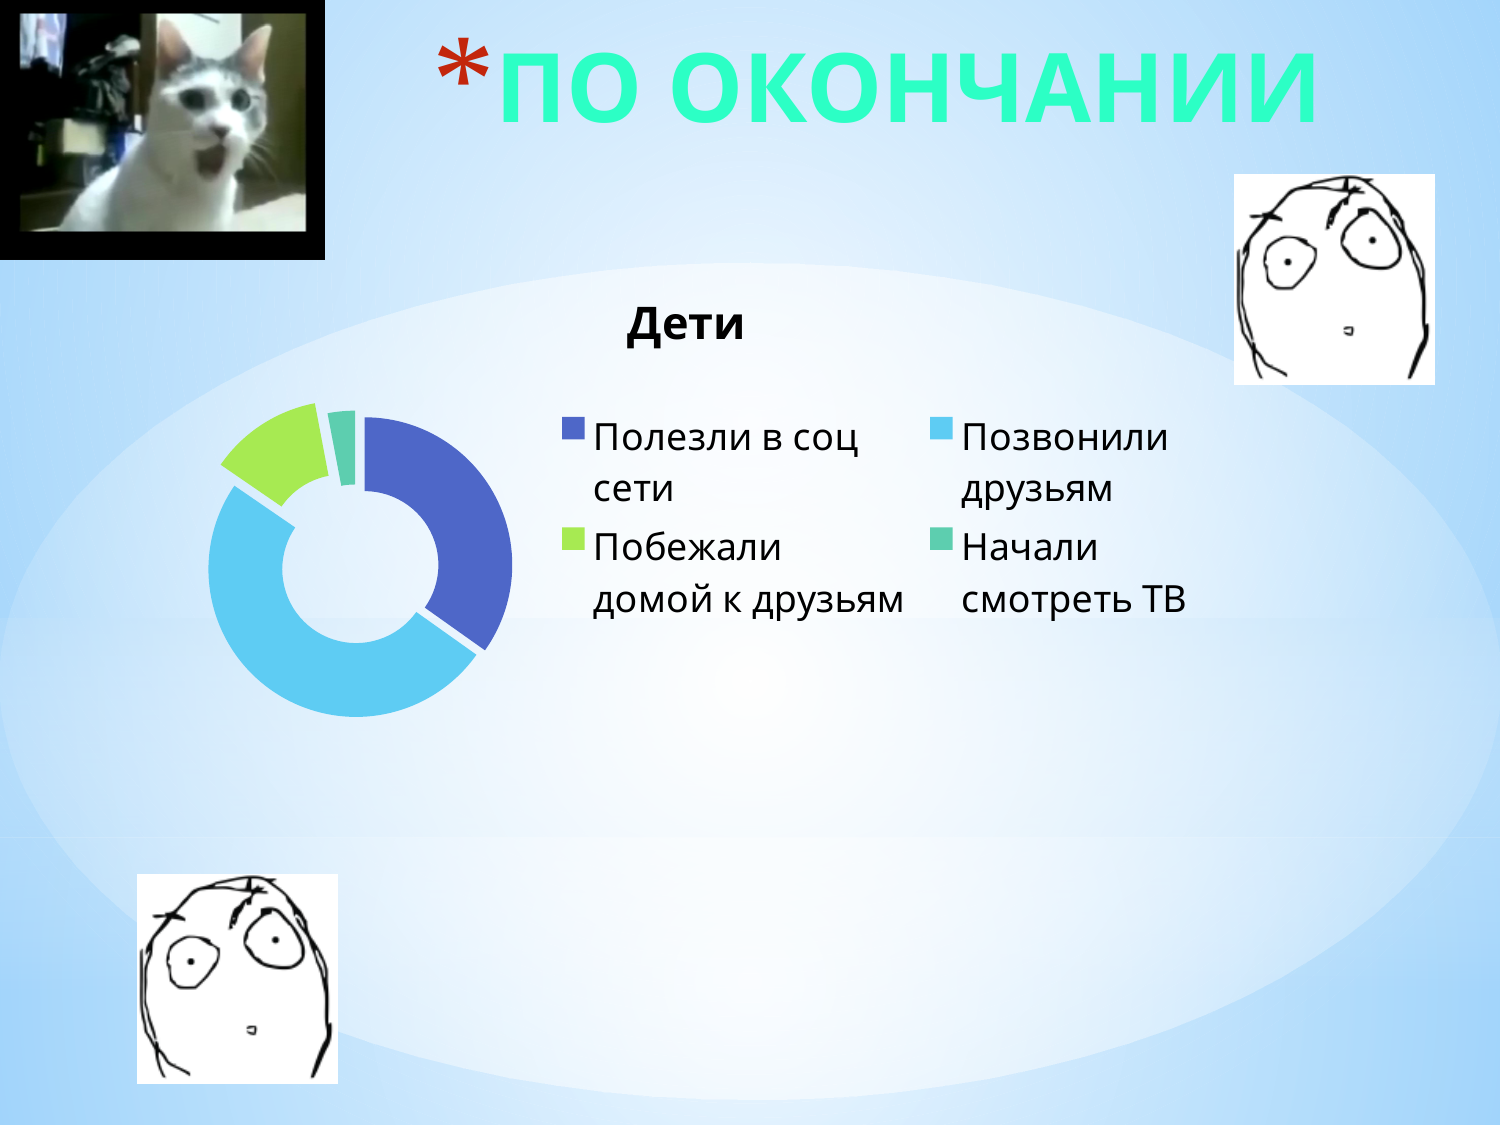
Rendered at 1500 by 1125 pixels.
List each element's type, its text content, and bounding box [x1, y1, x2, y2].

picture [0, 0, 325, 260]
chart [162, 259, 1213, 774]
picture [137, 874, 338, 1085]
picture [1234, 174, 1435, 385]
title По окончании [294, 19, 1363, 905]
